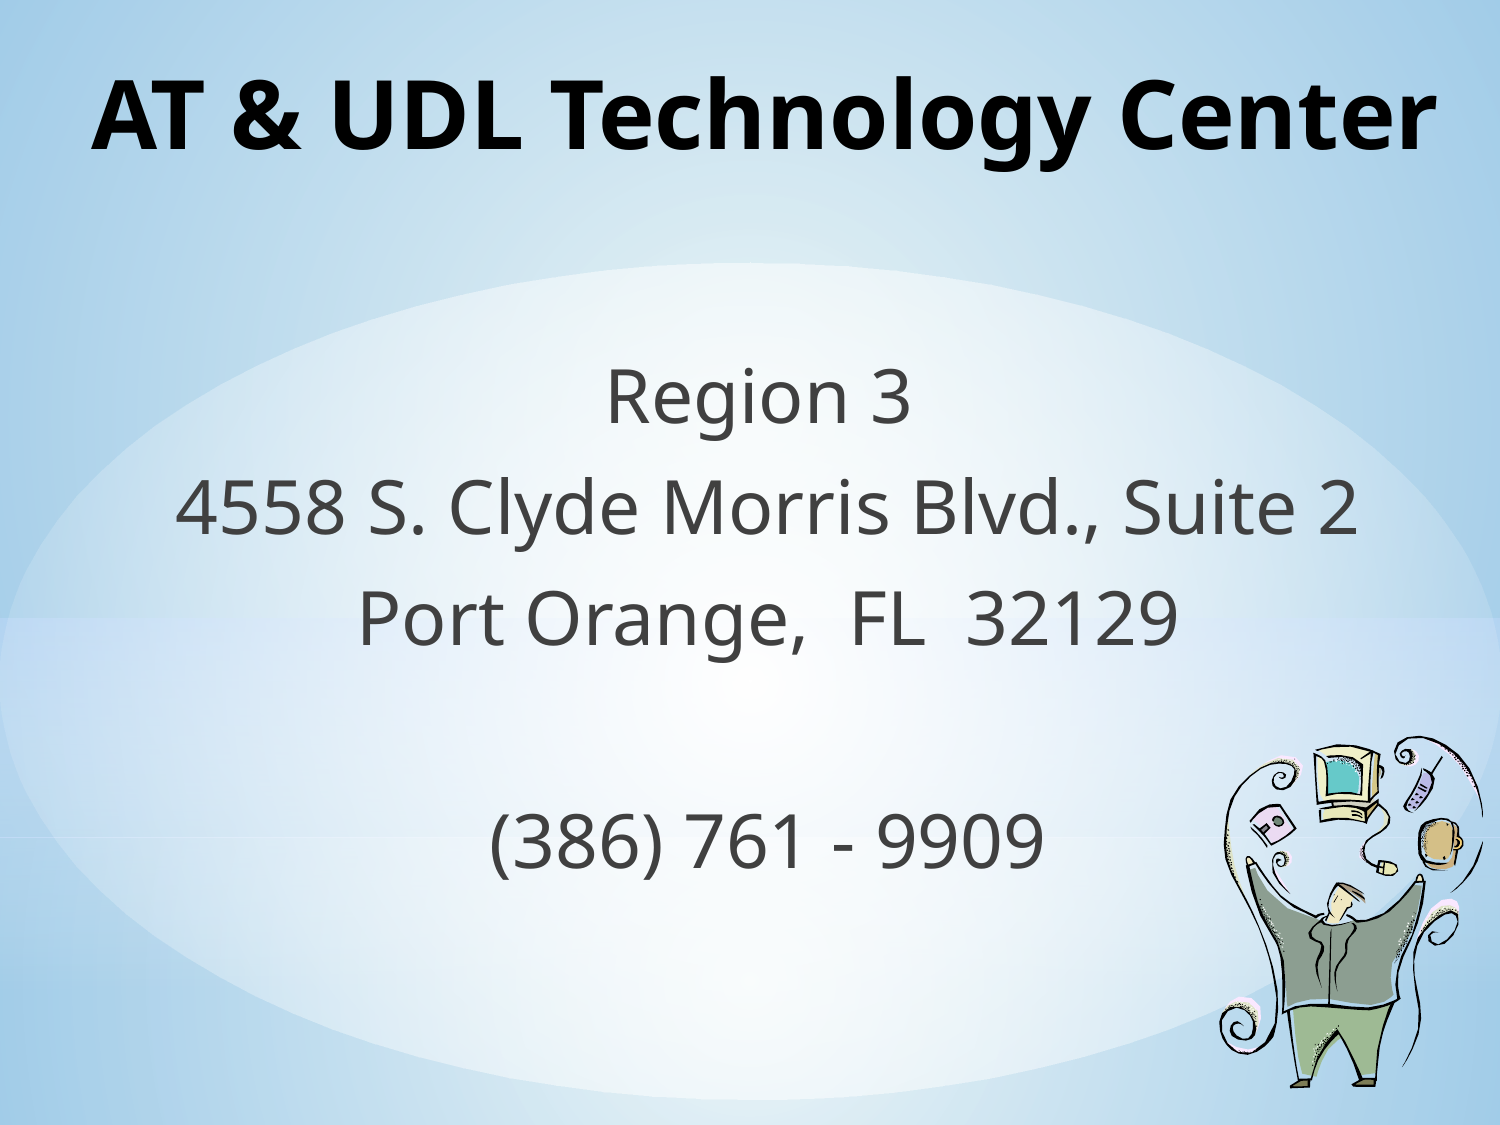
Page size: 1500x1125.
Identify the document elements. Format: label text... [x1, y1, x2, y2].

list Region 3 4558 S. Clyde Morris Blvd., Suite 2 Port Orange, FL 32129 (386) 761 - 9909 [91, 340, 1439, 1093]
picture [1214, 731, 1488, 1093]
title AT & UDL Technology Center [43, 46, 1488, 235]
